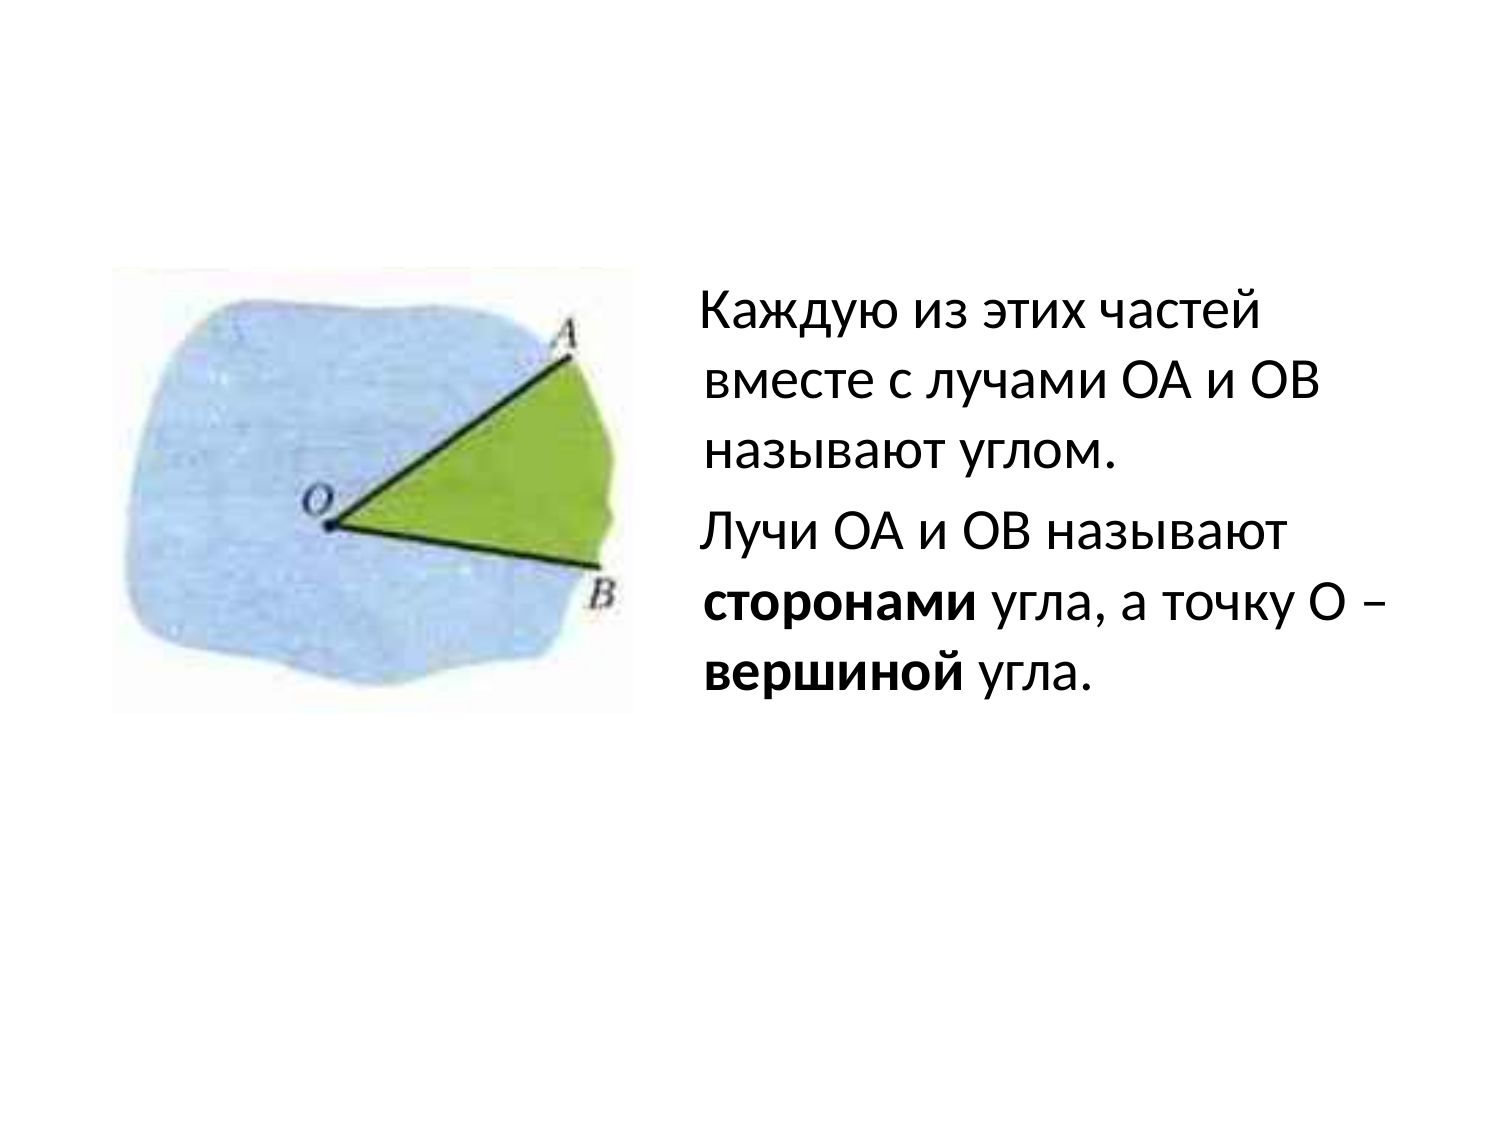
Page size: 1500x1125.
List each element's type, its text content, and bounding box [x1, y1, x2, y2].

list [111, 266, 633, 715]
list Каждую из этих частей вместе с лучами ОА и ОВ называют углом. Лучи ОА и ОВ называют сторонами угла, а точку О – вершиной угла. [631, 262, 1425, 1005]
